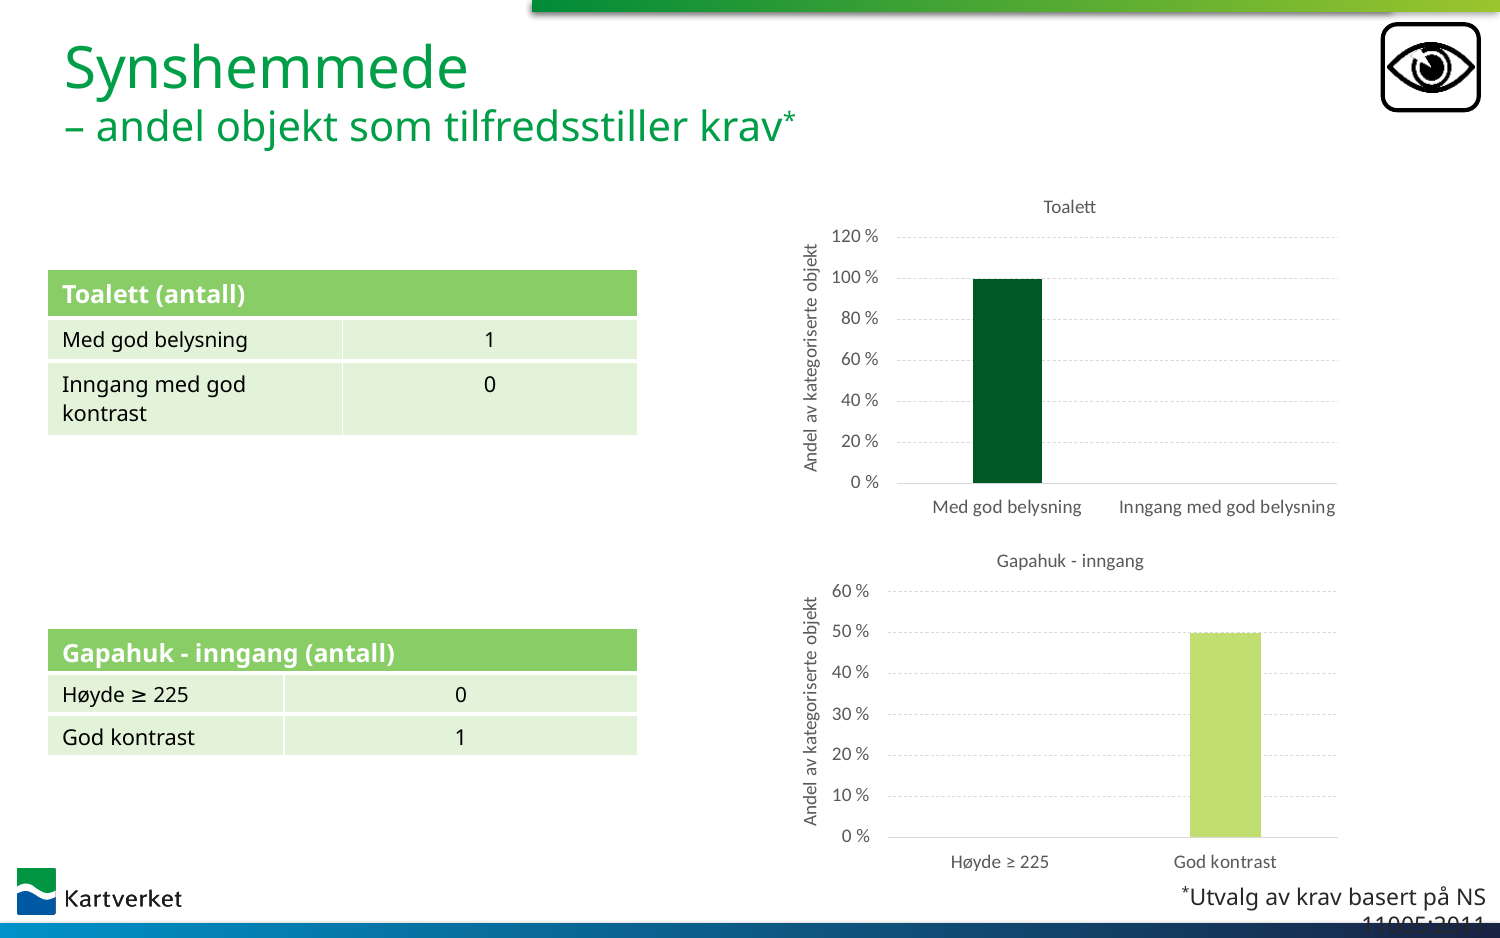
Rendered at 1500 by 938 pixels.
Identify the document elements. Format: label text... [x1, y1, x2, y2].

text_box *Utvalg av krav basert på NS 11005:2011 [1068, 873, 1500, 938]
table_header Gapahuk - inngang (antall) [48, 629, 637, 671]
table_cell Med god belysning [48, 320, 342, 359]
table_header Toalett (antall) [48, 270, 637, 316]
table_cell 1 [285, 716, 637, 755]
table_cell Inngang med god kontrast [48, 363, 342, 435]
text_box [1382, 24, 1480, 111]
table_cell 0 [343, 363, 637, 435]
picture [791, 187, 1348, 526]
table_cell God kontrast [48, 716, 283, 755]
table_cell Høyde ≥ 225 [48, 675, 283, 712]
table_cell 0 [285, 675, 637, 712]
table_cell 1 [343, 320, 637, 359]
picture [791, 541, 1349, 880]
text_box Synshemmede – andel objekt som tilfredsstiller krav* [49, 24, 1431, 158]
